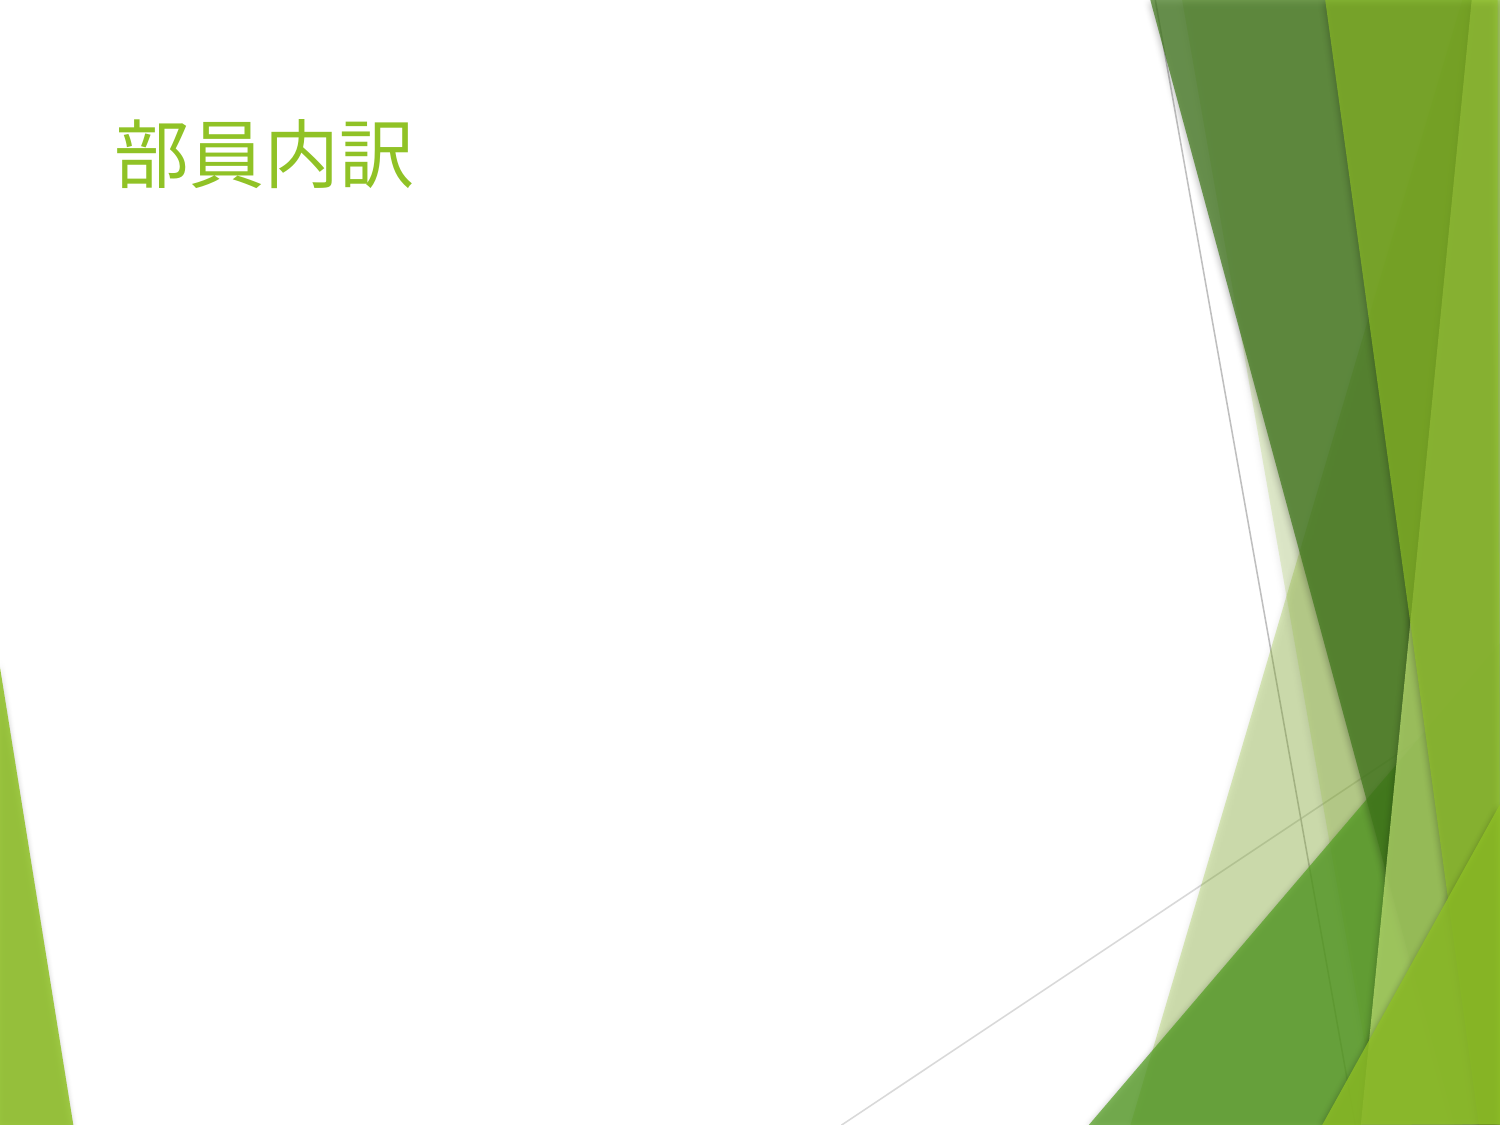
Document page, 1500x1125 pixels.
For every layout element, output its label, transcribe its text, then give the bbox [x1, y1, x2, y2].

title 部員内訳 [99, 99, 1142, 317]
